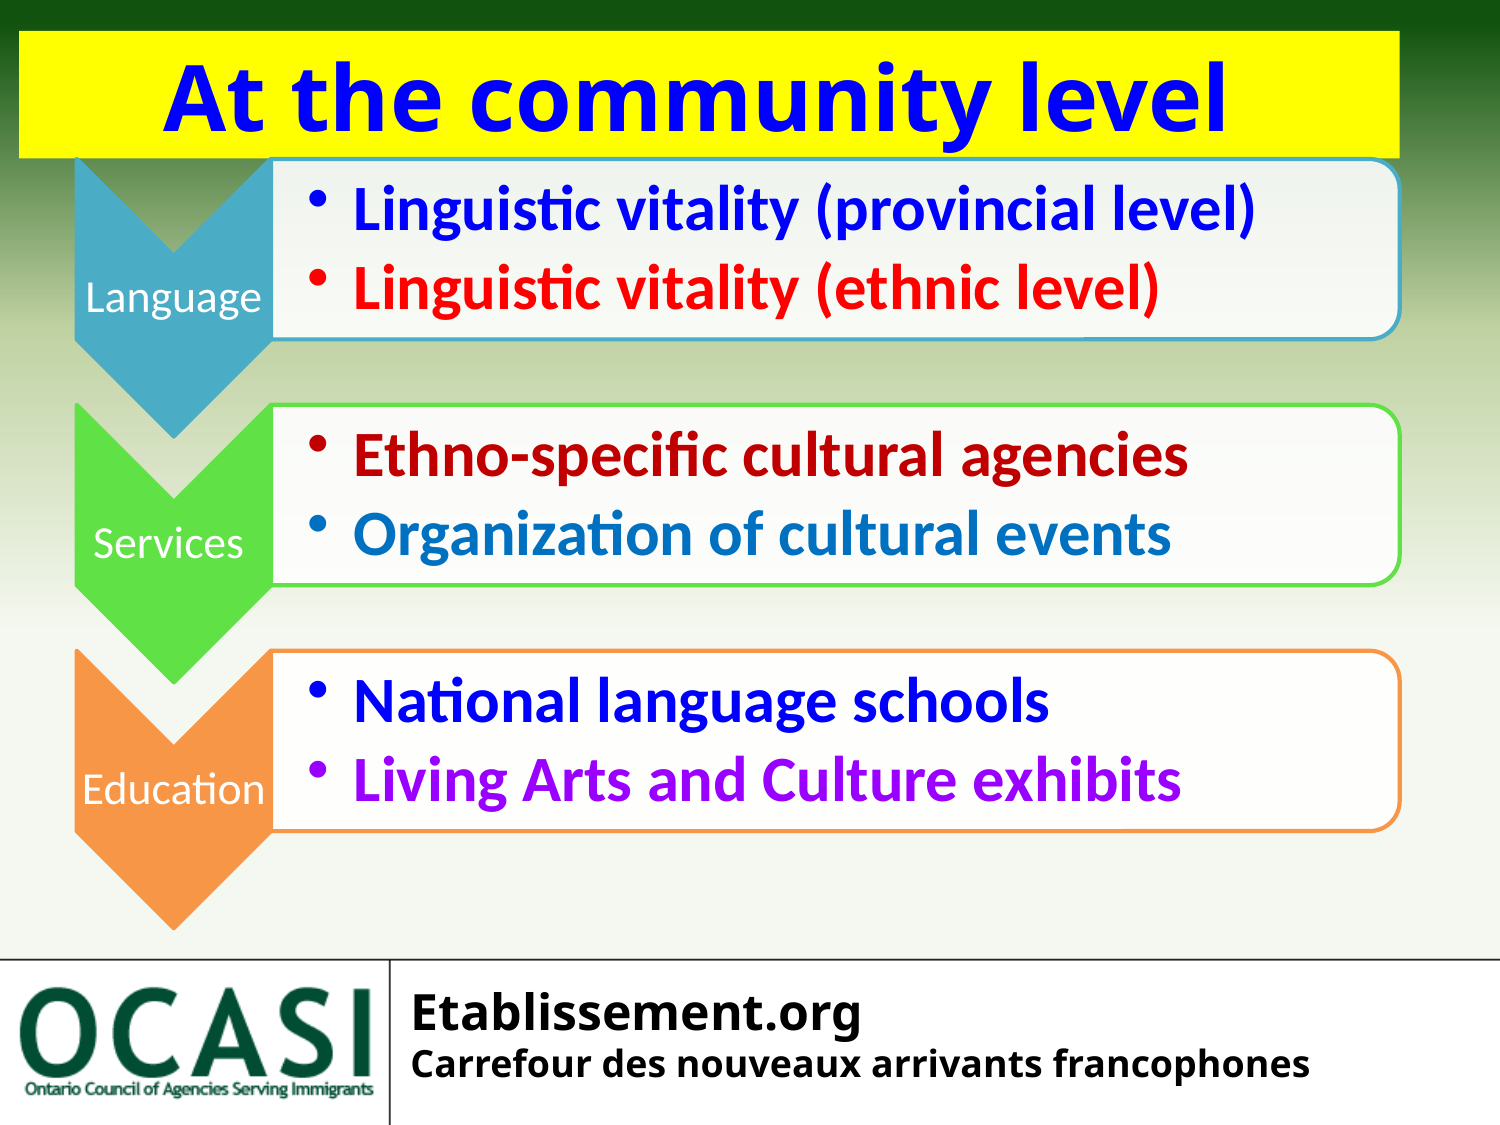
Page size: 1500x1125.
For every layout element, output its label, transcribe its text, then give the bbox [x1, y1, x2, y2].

text_box Etablissement.org Carrefour des nouveaux arrivants francophones [395, 972, 1400, 1093]
text_box At the community level [19, 30, 1400, 157]
text_box [19, 130, 1370, 929]
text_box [76, 158, 1400, 929]
picture [0, 0, 1500, 1125]
